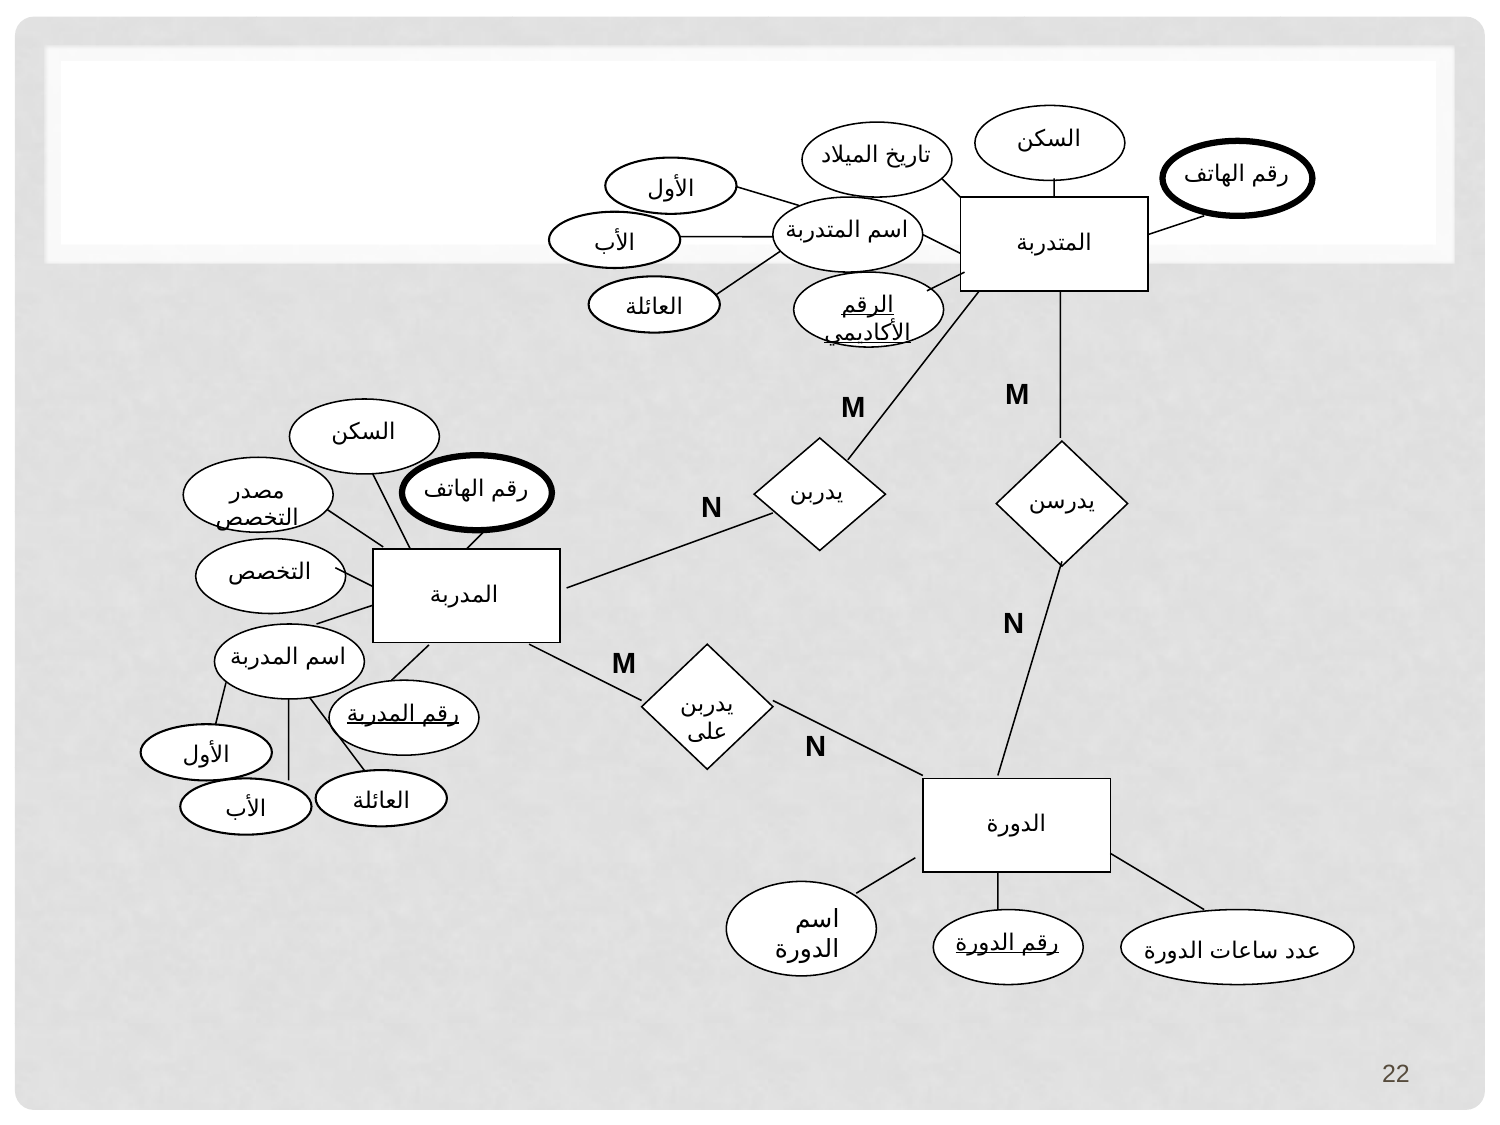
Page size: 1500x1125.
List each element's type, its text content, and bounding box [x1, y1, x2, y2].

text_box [140, 105, 1355, 987]
slide_number 22 [1074, 1042, 1425, 1103]
